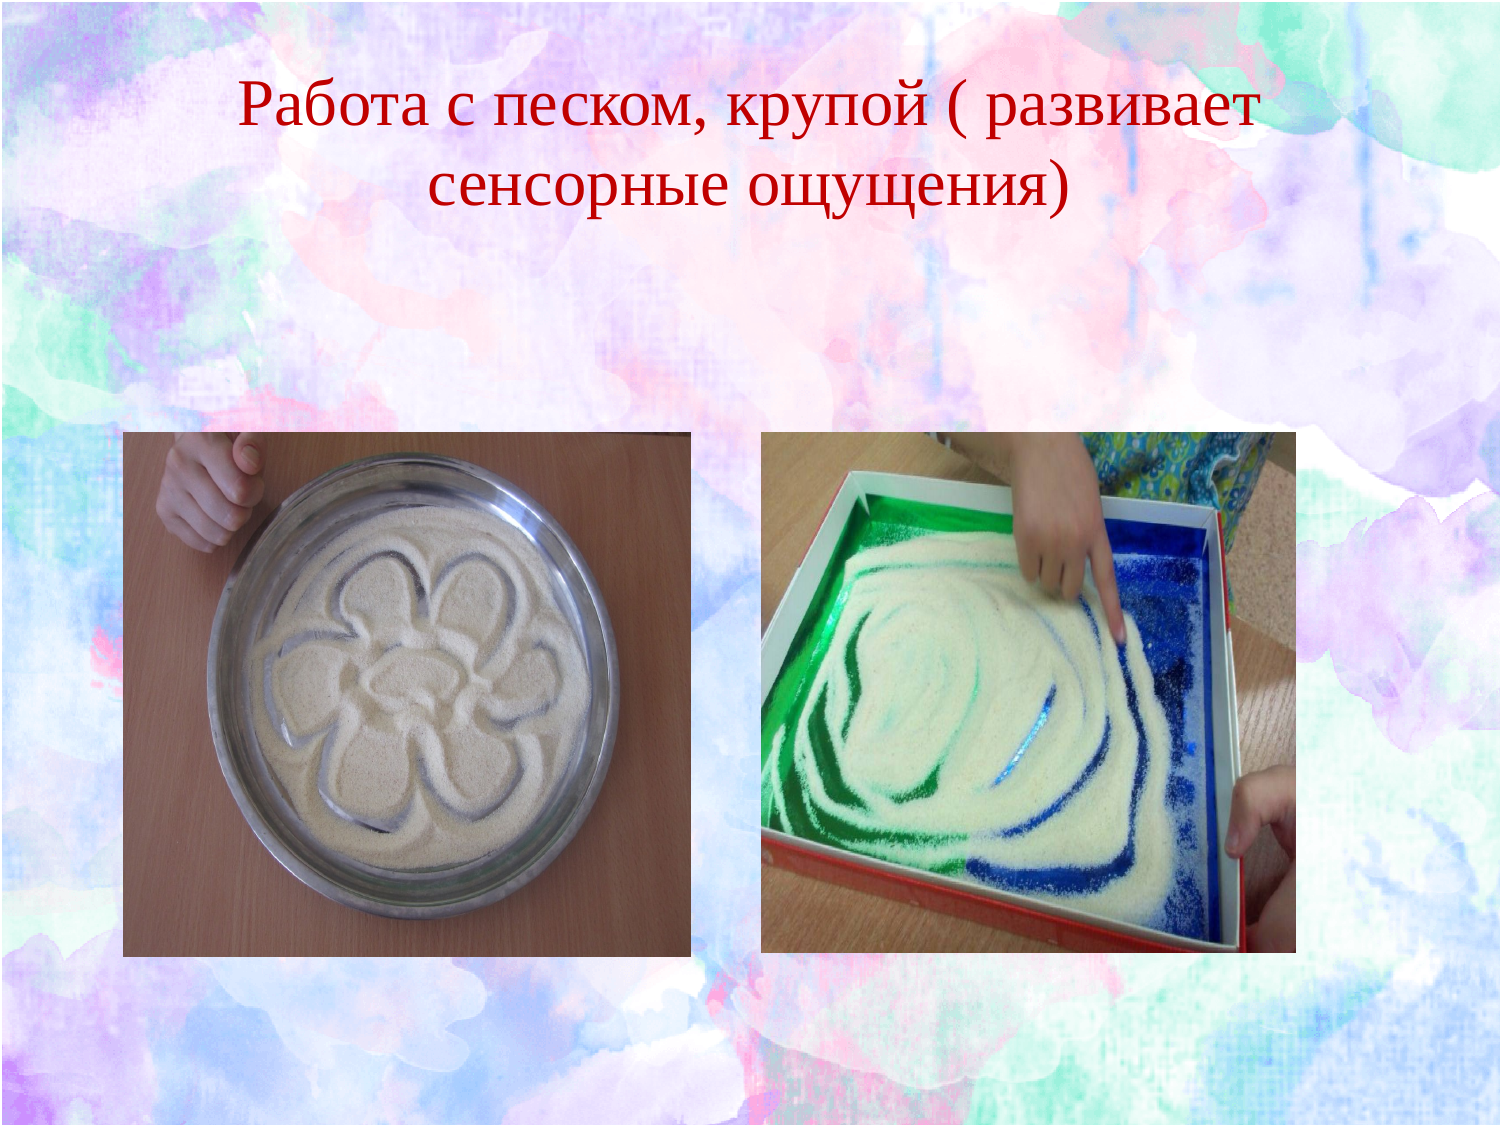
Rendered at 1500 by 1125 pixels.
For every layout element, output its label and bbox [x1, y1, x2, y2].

picture [1, 2, 1500, 1125]
list [123, 432, 692, 957]
